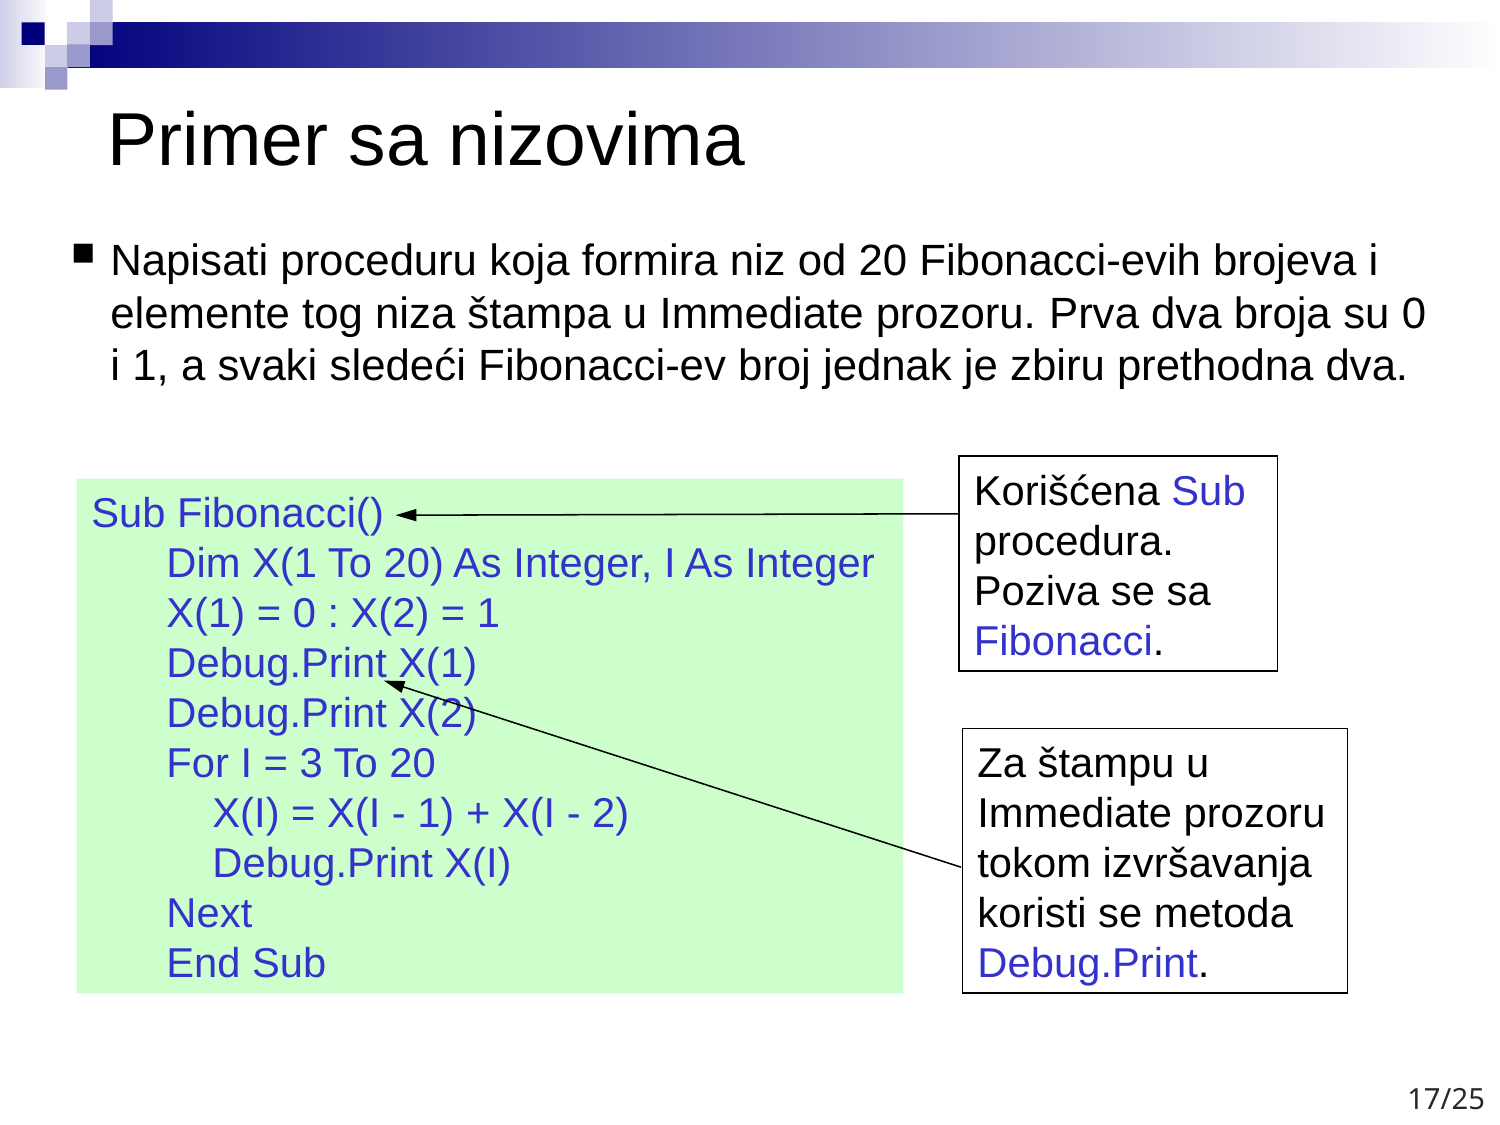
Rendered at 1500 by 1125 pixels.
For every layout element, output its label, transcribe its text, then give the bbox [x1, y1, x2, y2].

text_box [383, 680, 961, 868]
text_box Za štampu u Immediate prozoru tokom izvršavanja koristi se metoda Debug.Print. [962, 728, 1348, 994]
title Primer sa nizovima [92, 75, 774, 197]
text_box Sub Fibonacci() Dim X(1 To 20) As Integer, I As Integer X(1) = 0 : X(2) = 1 Debug.Print X(1) Debug.Print X(2) For I = 3 To 20 X(I) = X(I - 1) + X(I - 2) Debug.Print X(I) Next End Sub [76, 478, 904, 994]
text_box [395, 508, 960, 522]
text_box 17/25 [1374, 1072, 1500, 1123]
list Napisati proceduru koja formira niz od 20 Fibonacci-evih brojeva i elemente tog niza štampa u Immediate prozoru. Prva dva broja su 0 i 1, a svaki sledeći Fibonacci-ev broj jednak je zbiru prethodna dva. [62, 224, 1454, 411]
text_box Korišćena Sub procedura. Poziva se sa Fibonacci. [959, 456, 1278, 671]
